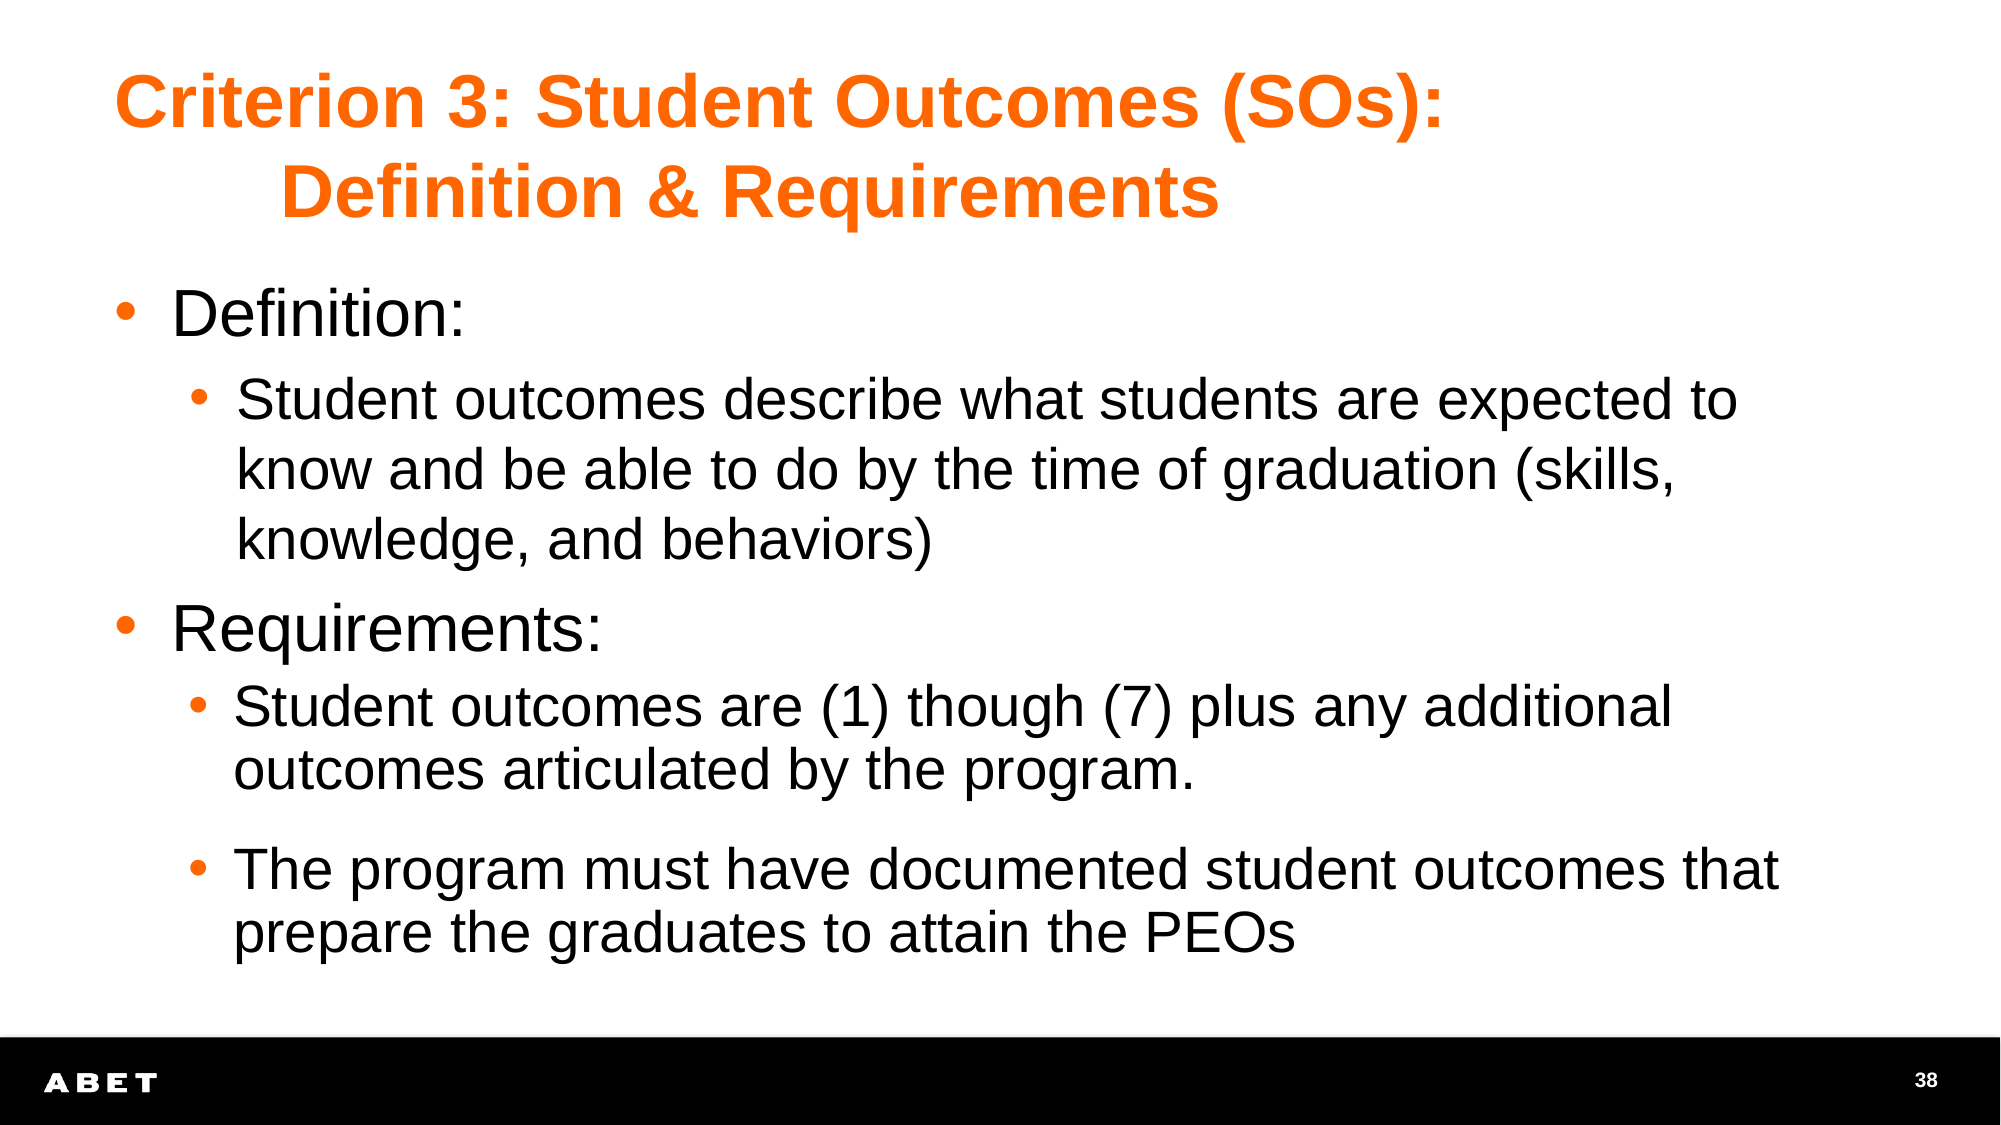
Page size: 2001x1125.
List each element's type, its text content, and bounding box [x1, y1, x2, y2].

picture [16, 1052, 184, 1113]
list Definition: Student outcomes describe what students are expected to know and be able to do by the time of graduation (skills, knowledge, and behaviors) Requirements: Student outcomes are (1) though (7) plus any additional outcomes articulated by the program. The program must have documented student outcomes that prepare the graduates to attain the PEOs [99, 262, 1900, 975]
title Criterion 3: Student Outcomes (SOs): Definition & Requirements [99, 45, 1900, 176]
